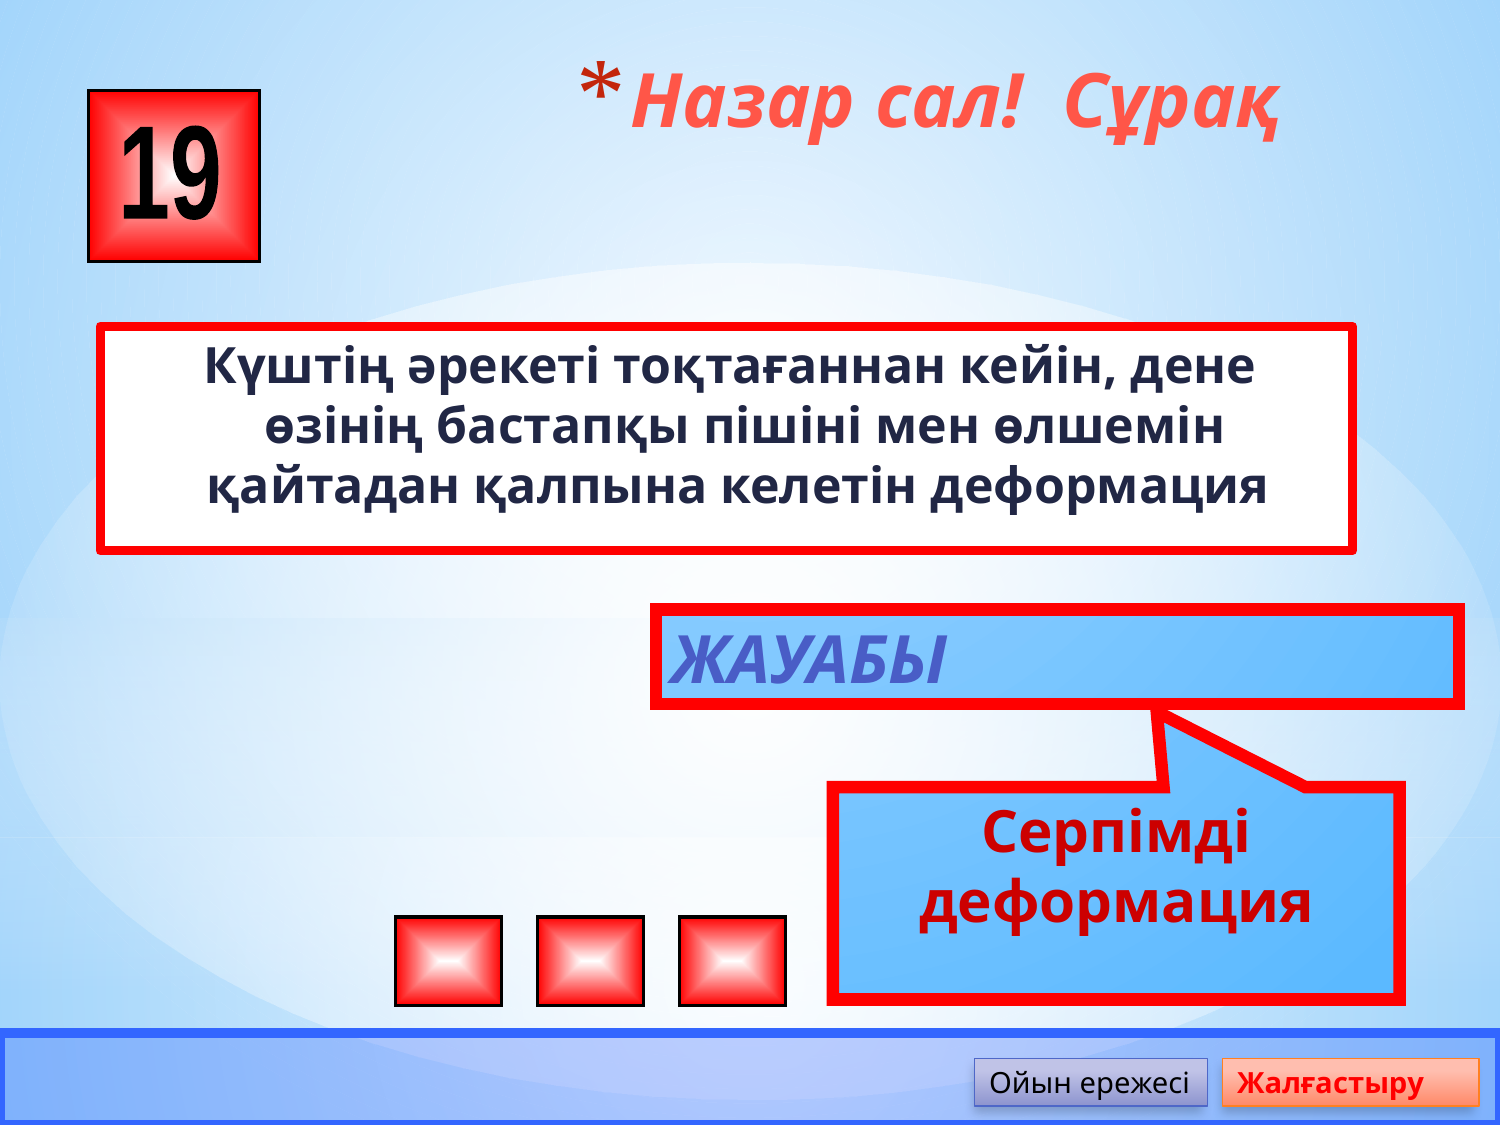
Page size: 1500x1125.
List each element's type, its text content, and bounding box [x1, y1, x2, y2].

text_box Серпімді деформация [832, 711, 1400, 1000]
text_box [0, 1033, 1500, 1125]
title Назар сал! Сұрақ [360, 45, 1317, 185]
text_box Ойын ережесі [974, 1058, 1208, 1107]
text_box [679, 916, 786, 1006]
text_box Жауабы [656, 609, 1459, 704]
text_box [88, 90, 260, 262]
text_box Жалғастыру [1222, 1058, 1480, 1107]
text_box [395, 916, 502, 1006]
text_box [537, 916, 644, 1006]
list Күштің әрекеті тоқтағаннан кейін, дене өзінің бастапқы пішіні мен өлшемін қайтадан қалпына келетін деформация [99, 325, 1354, 552]
